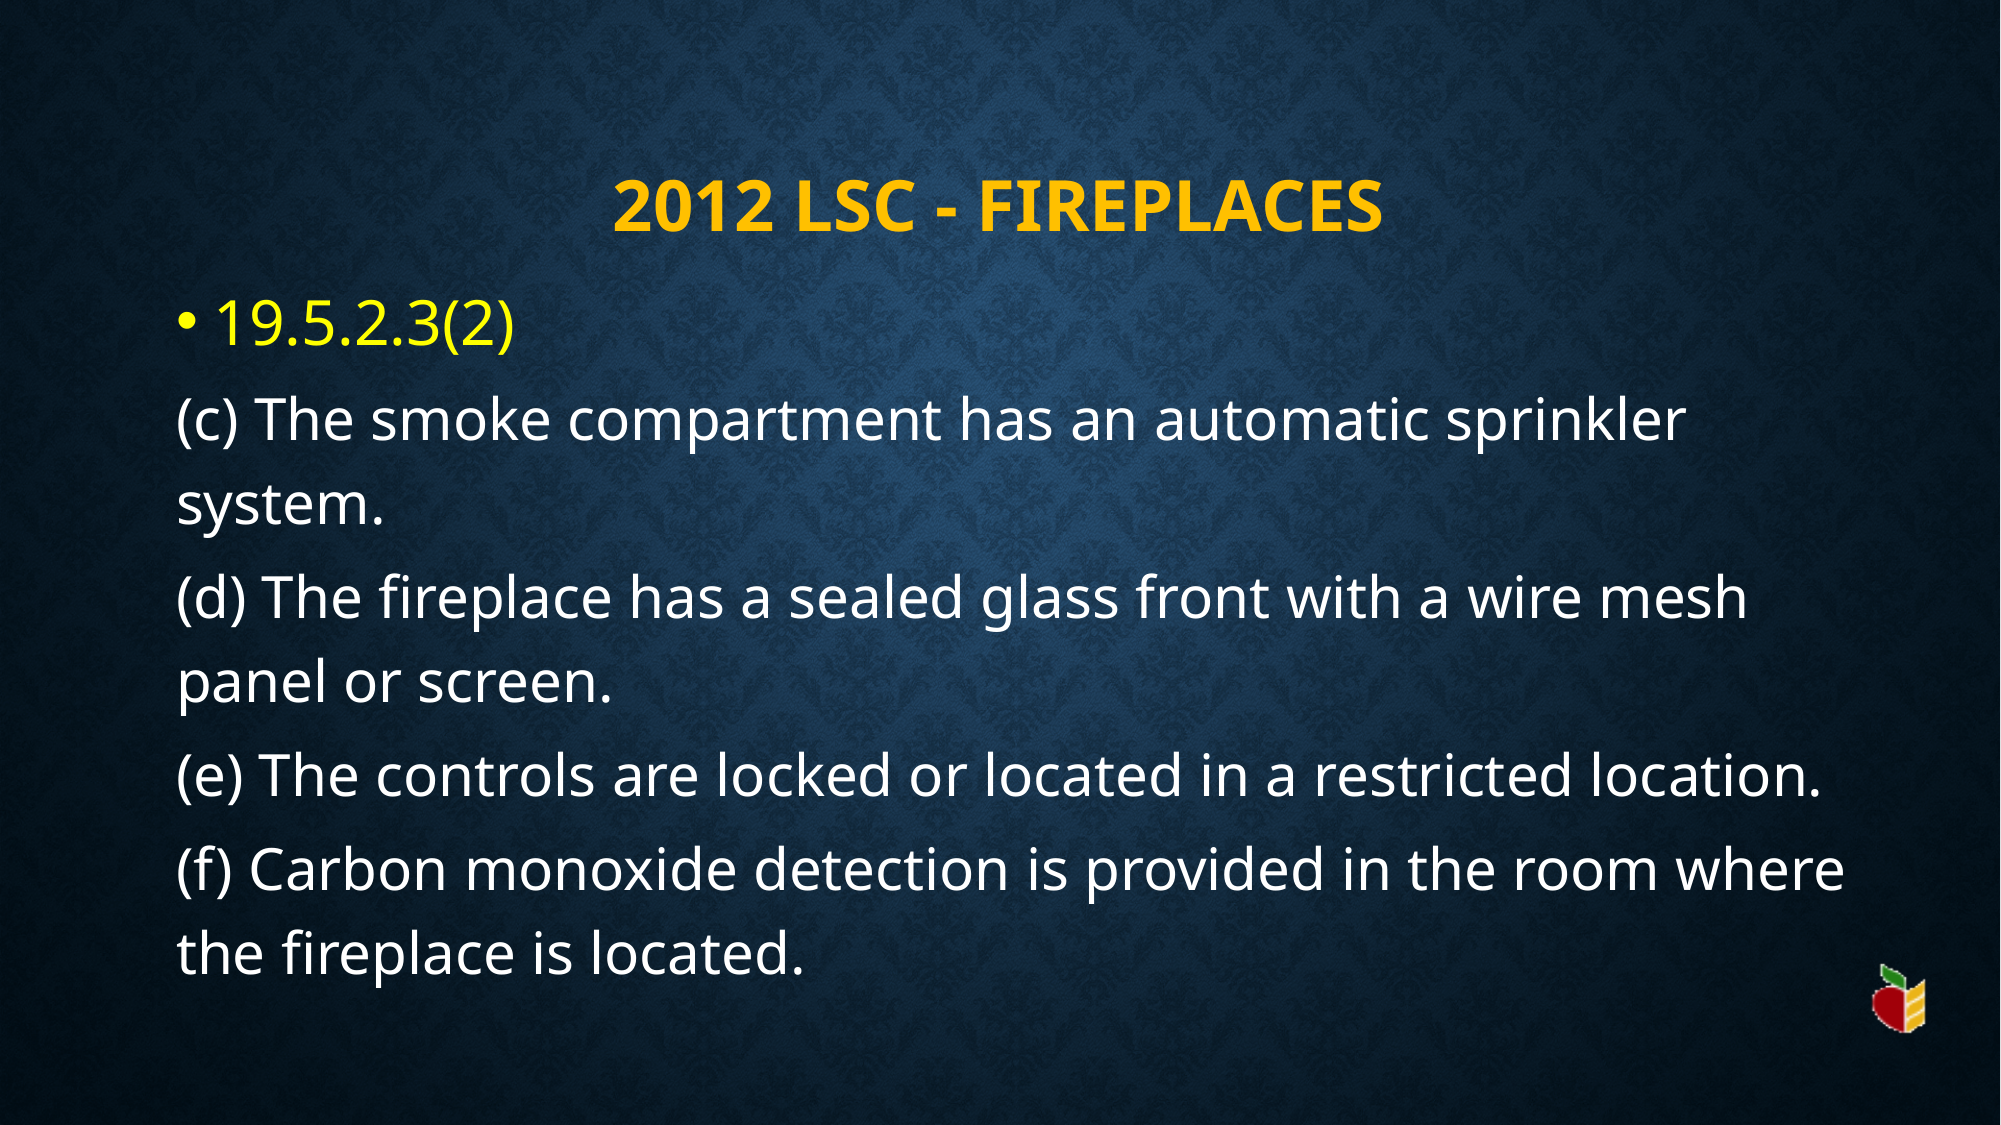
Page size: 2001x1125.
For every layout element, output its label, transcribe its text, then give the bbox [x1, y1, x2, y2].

title 2012 Lsc - fireplaces [149, 99, 1849, 260]
list 19.5.2.3(2) (c) The smoke compartment has an automatic sprinkler system. (d) The fireplace has a sealed glass front with a wire mesh panel or screen. (e) The controls are locked or located in a restricted location. (f) Carbon monoxide detection is provided in the room where the fireplace is located. [86, 260, 1871, 1078]
picture [1870, 961, 1929, 1037]
